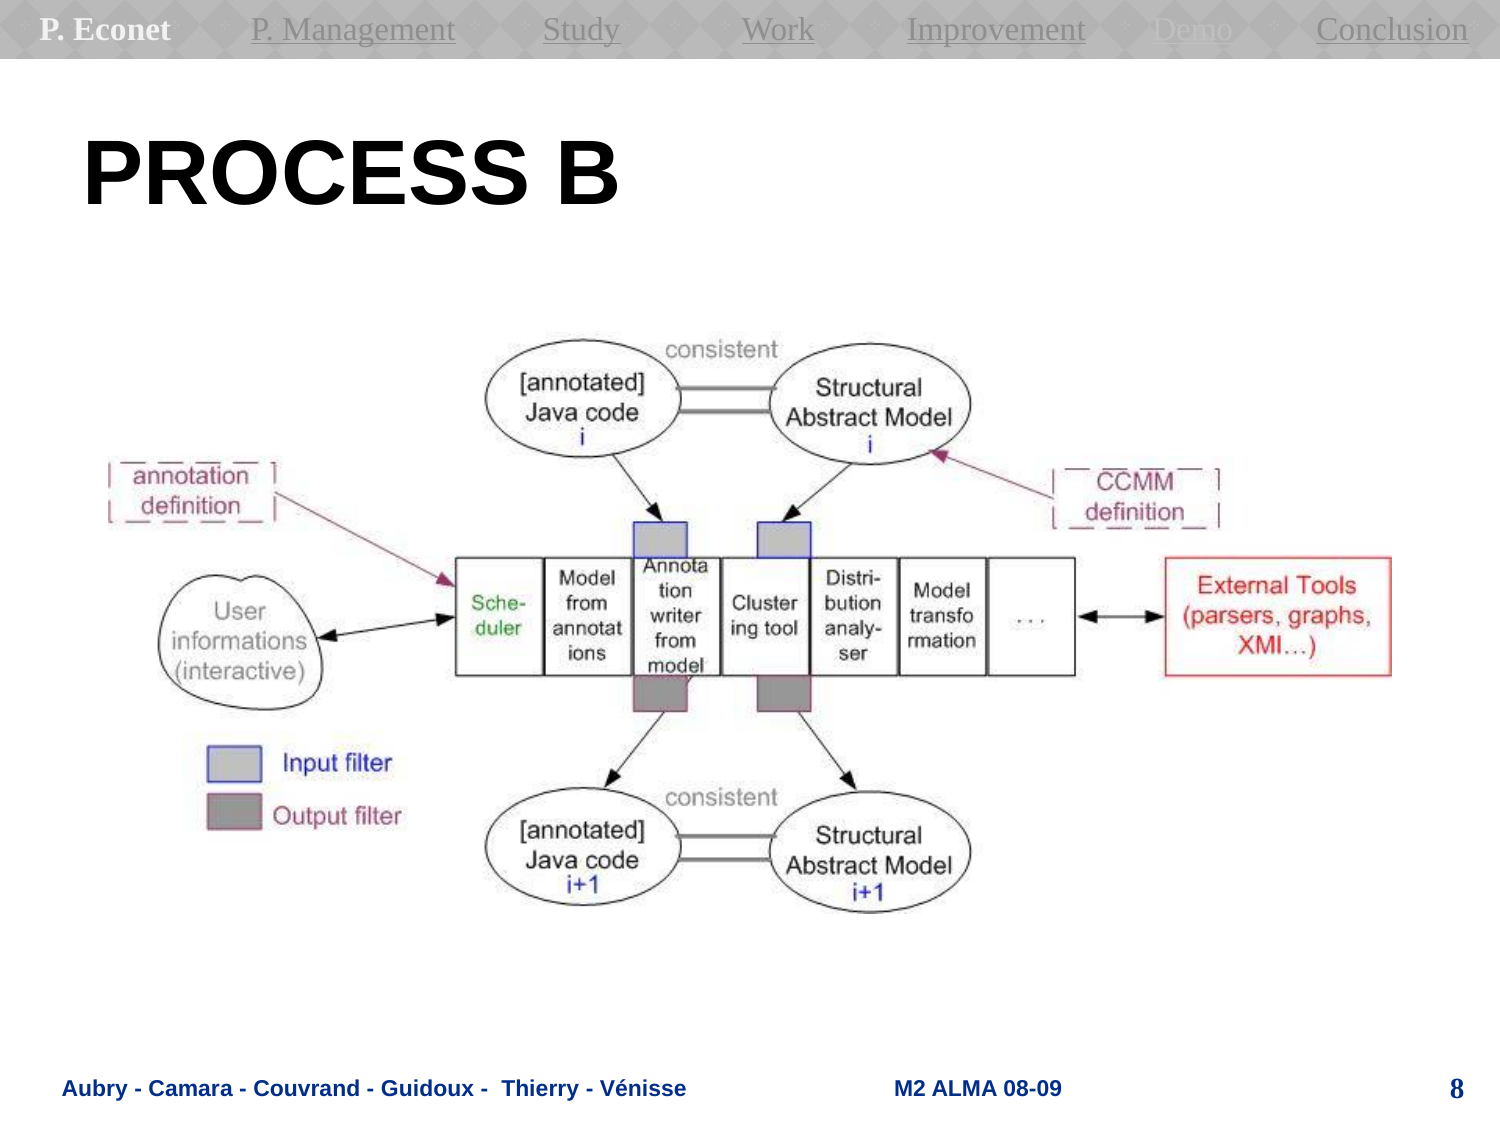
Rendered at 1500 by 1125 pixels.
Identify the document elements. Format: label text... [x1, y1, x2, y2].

slide_number 8 [1368, 1066, 1465, 1104]
footer Aubry - Camara - Couvrand - Guidoux - Thierry - Vénisse M2 ALMA 08-09 [46, 1066, 1231, 1102]
picture [108, 330, 1392, 915]
title Process B [75, 105, 1263, 223]
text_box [22, 0, 1486, 56]
